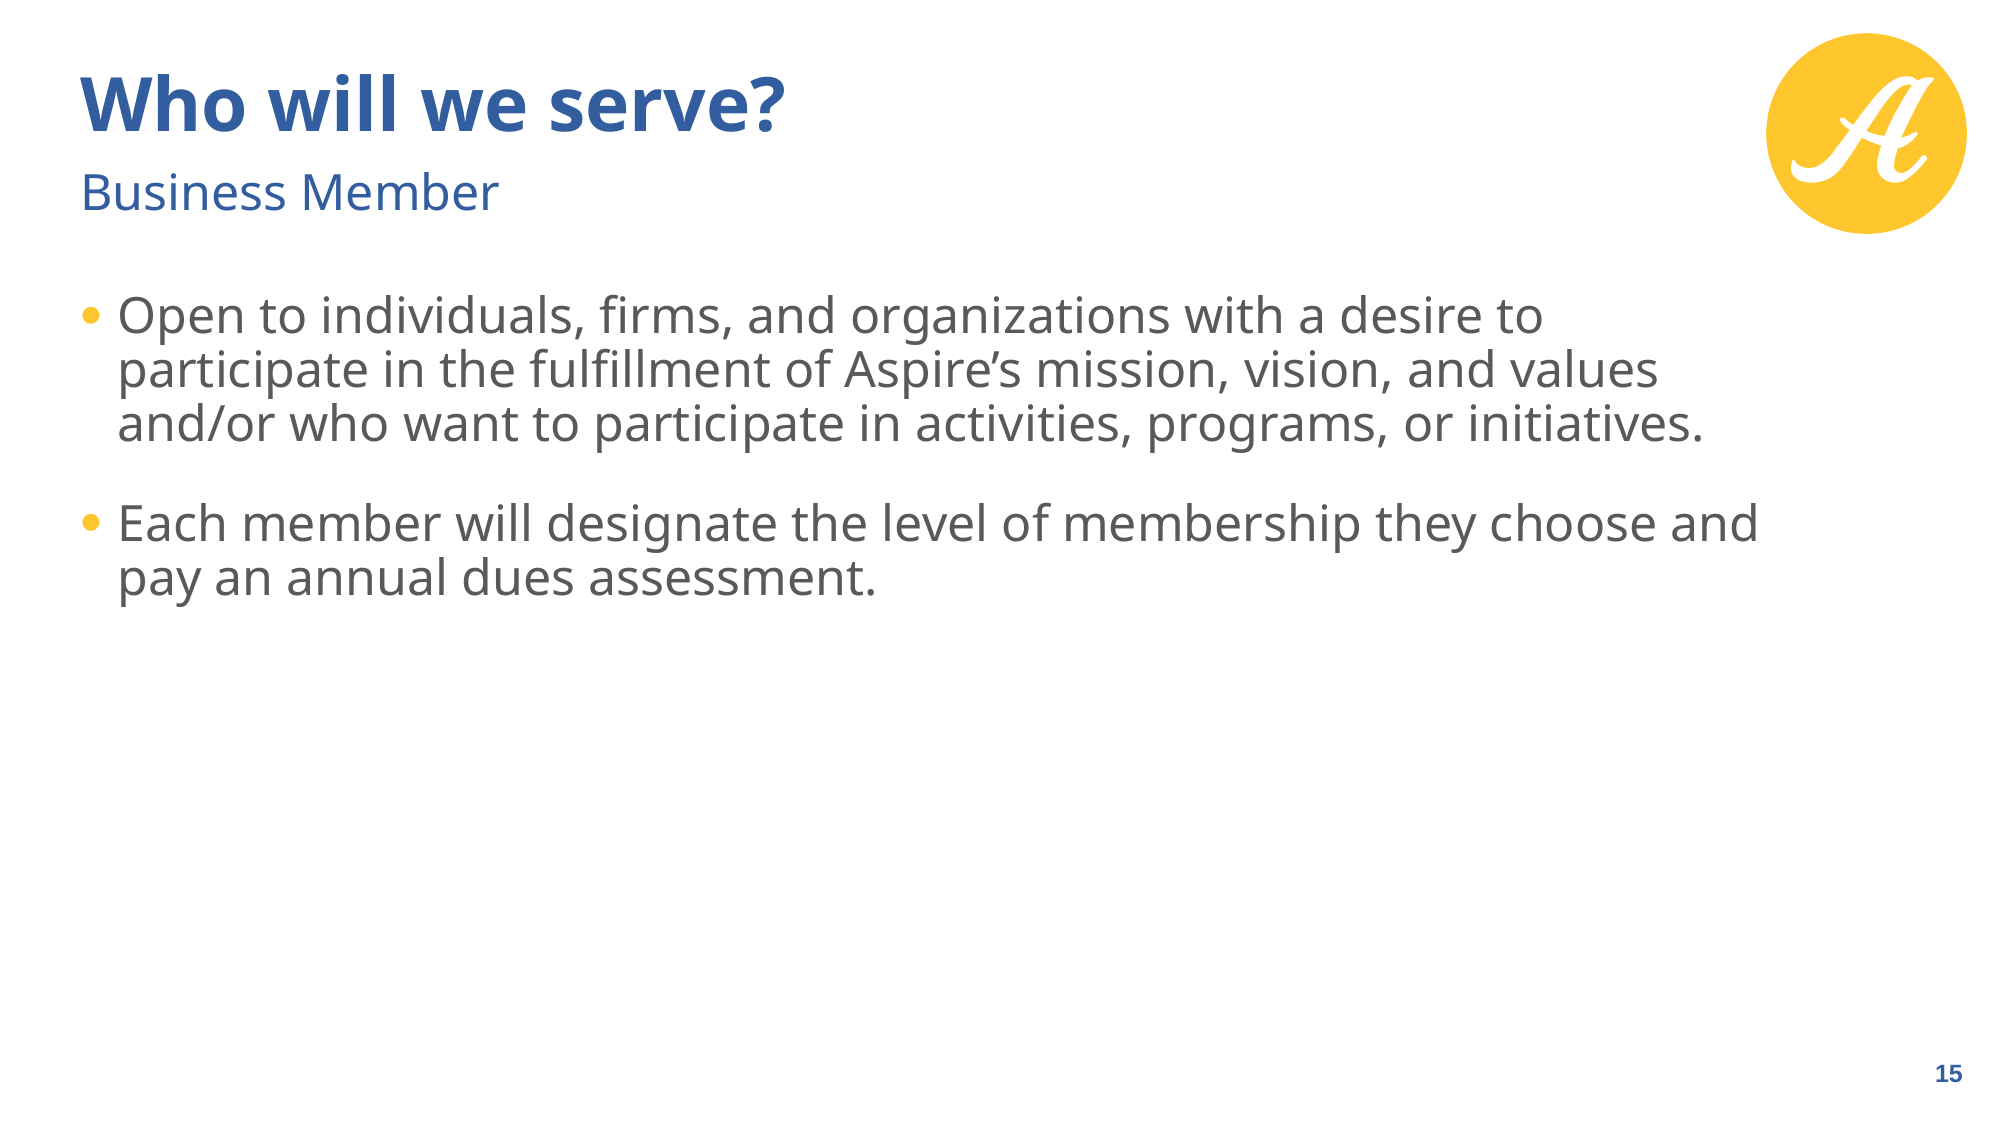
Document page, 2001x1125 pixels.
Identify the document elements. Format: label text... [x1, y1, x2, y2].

slide_number 15 [1527, 1042, 1978, 1103]
title Who will we serve? [64, 22, 1863, 156]
list Open to individuals, firms, and organizations with a desire to participate in the fulfillment of Aspire’s mission, vision, and values and/or who want to participate in activities, programs, or initiatives. Each member will designate the level of membership they choose and pay an annual dues assessment. [64, 282, 1807, 1014]
list Business Member [64, 159, 1863, 230]
picture [1766, 33, 1967, 234]
